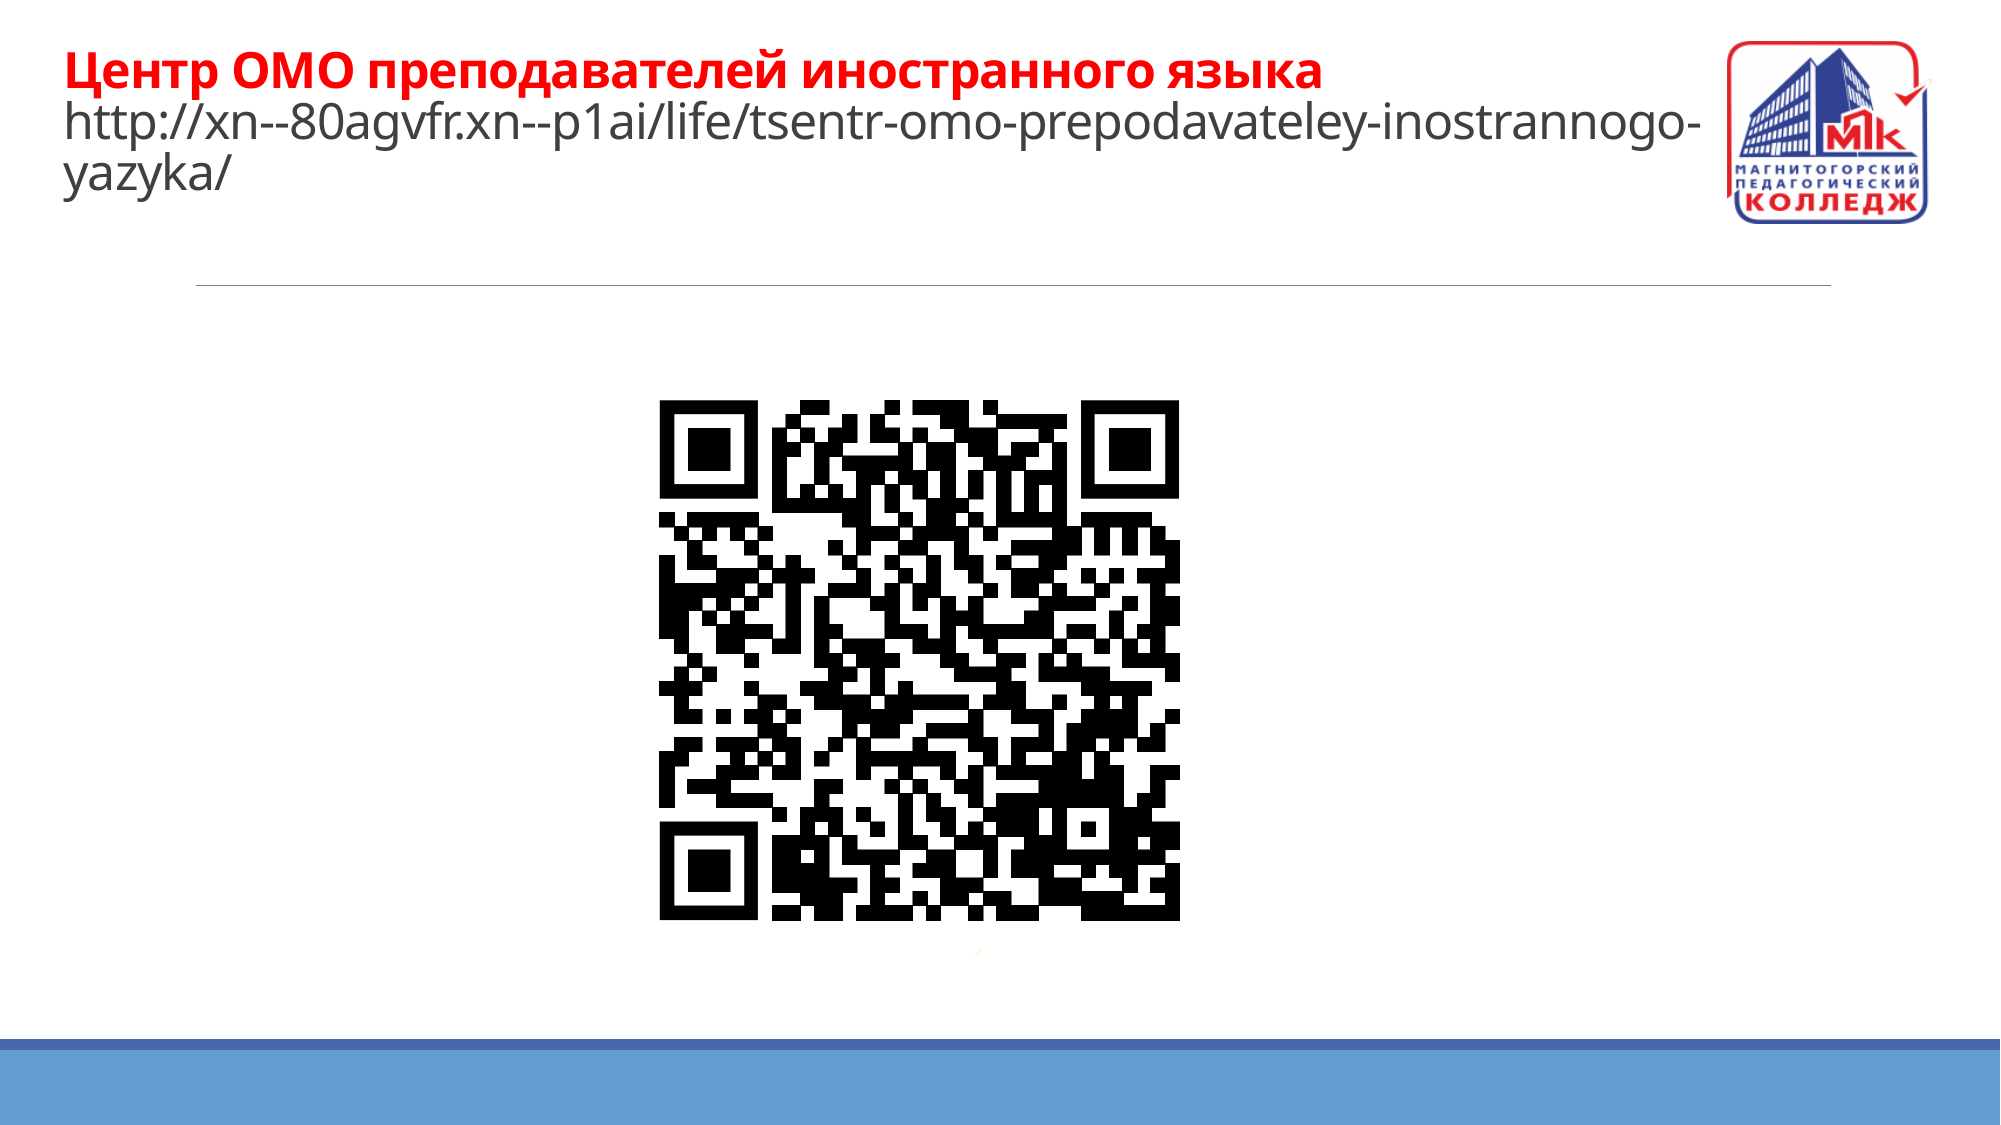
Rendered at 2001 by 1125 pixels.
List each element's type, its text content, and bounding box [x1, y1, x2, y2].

picture [1726, 40, 1933, 224]
title Центр ОМО преподавателей иностранного языка http://xn--80agvfr.xn--p1ai/life/tsentr-omo-prepodavateley-inostrannogo-yazyka/ [48, 28, 1831, 269]
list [614, 325, 1210, 965]
